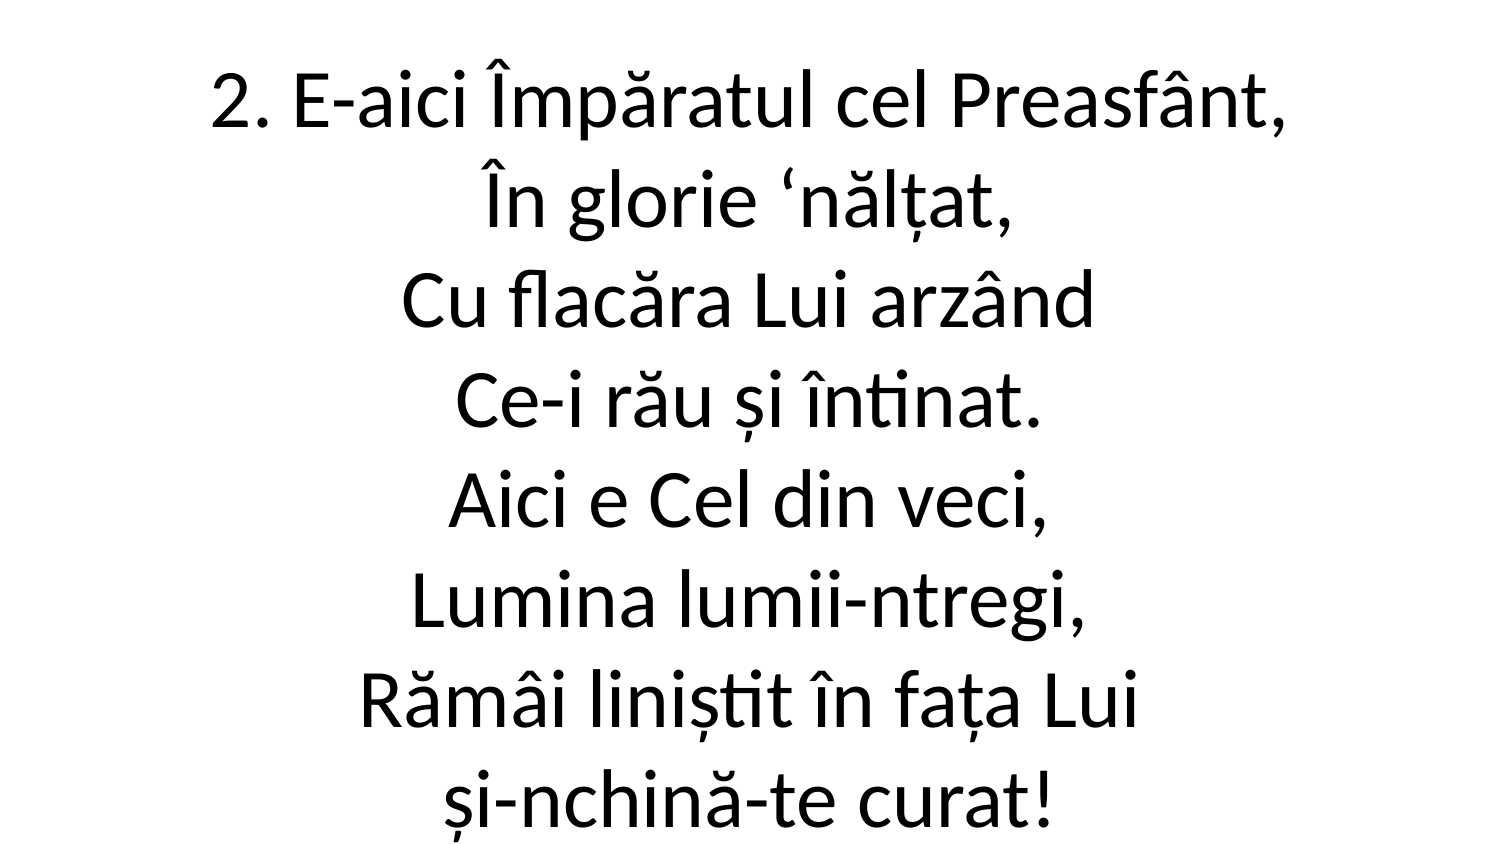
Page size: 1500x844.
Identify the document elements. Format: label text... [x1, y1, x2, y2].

text_box 2. E-aici Împăratul cel Preasfânt, În glorie ‘nălțat, Cu flacăra Lui arzând Ce-i rău și întinat. Aici e Cel din veci, Lumina lumii-ntregi, Rămâi liniștit în fața Lui și-nchină-te curat! [194, 0, 1305, 844]
